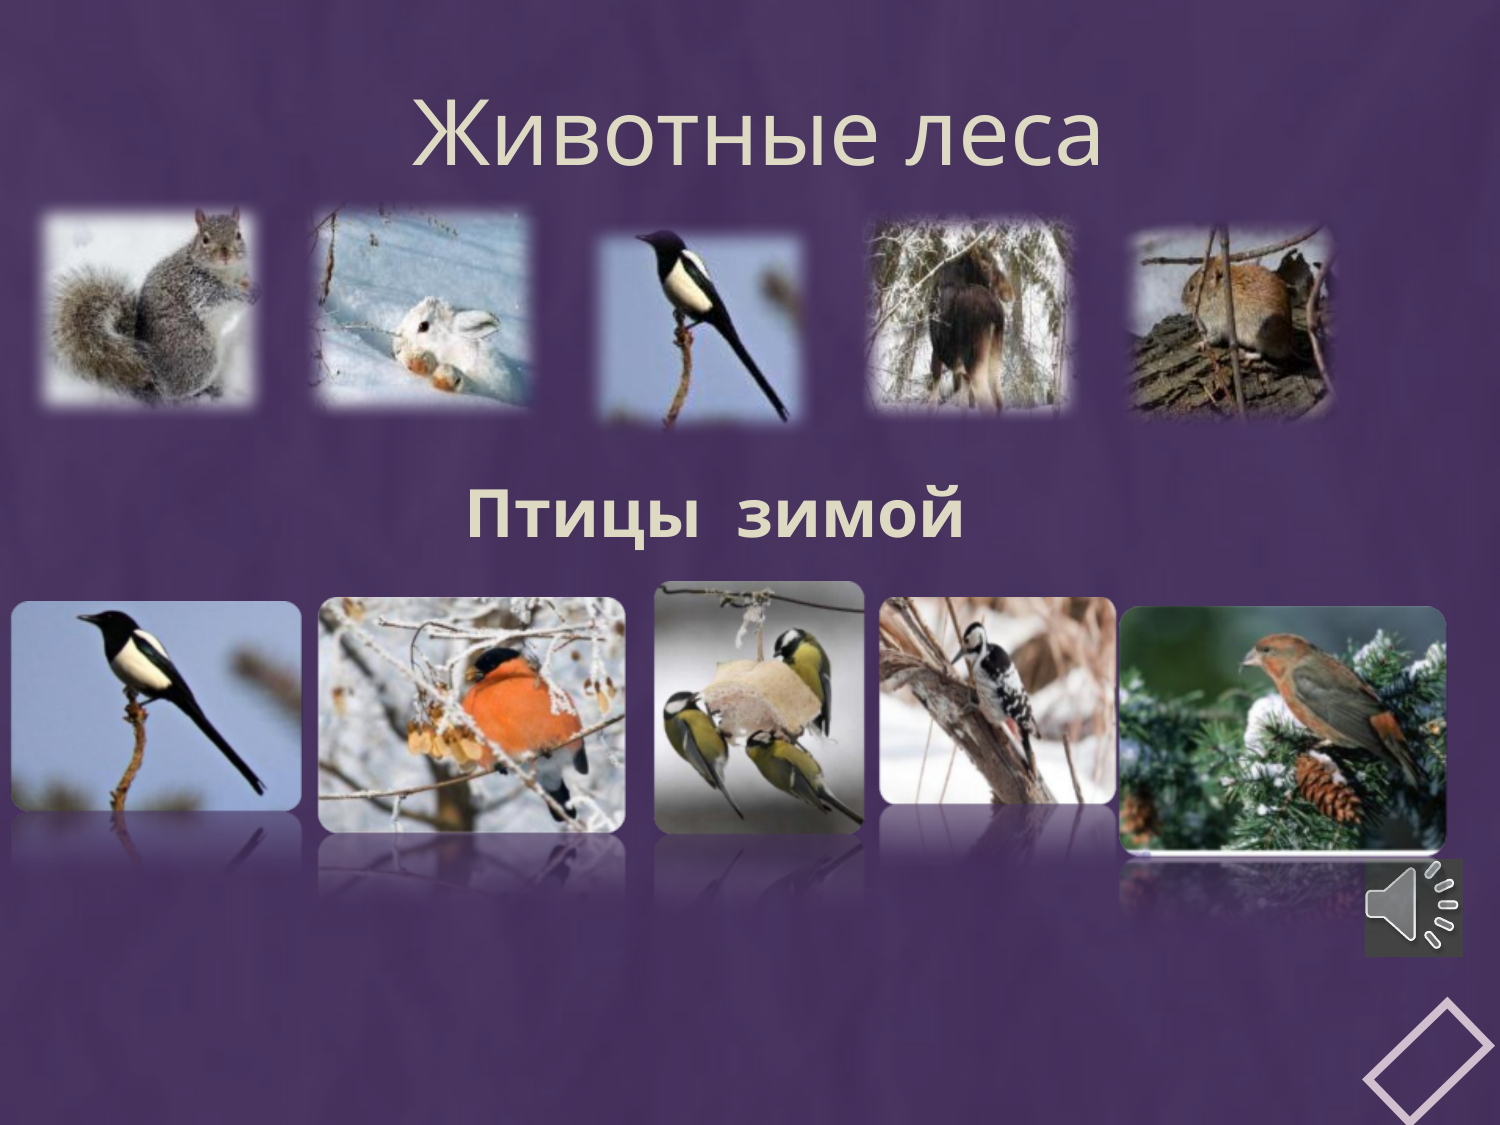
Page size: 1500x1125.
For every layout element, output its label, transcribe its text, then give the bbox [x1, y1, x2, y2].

picture [316, 597, 628, 1073]
picture [652, 581, 866, 1089]
text_box Животные леса [269, 66, 1249, 191]
picture [878, 597, 1465, 1110]
picture [25, 196, 271, 424]
picture [580, 219, 818, 440]
picture [9, 601, 304, 1024]
picture [300, 196, 546, 424]
picture [855, 206, 1085, 425]
text_box Птицы зимой [450, 463, 983, 559]
picture [1117, 215, 1344, 432]
